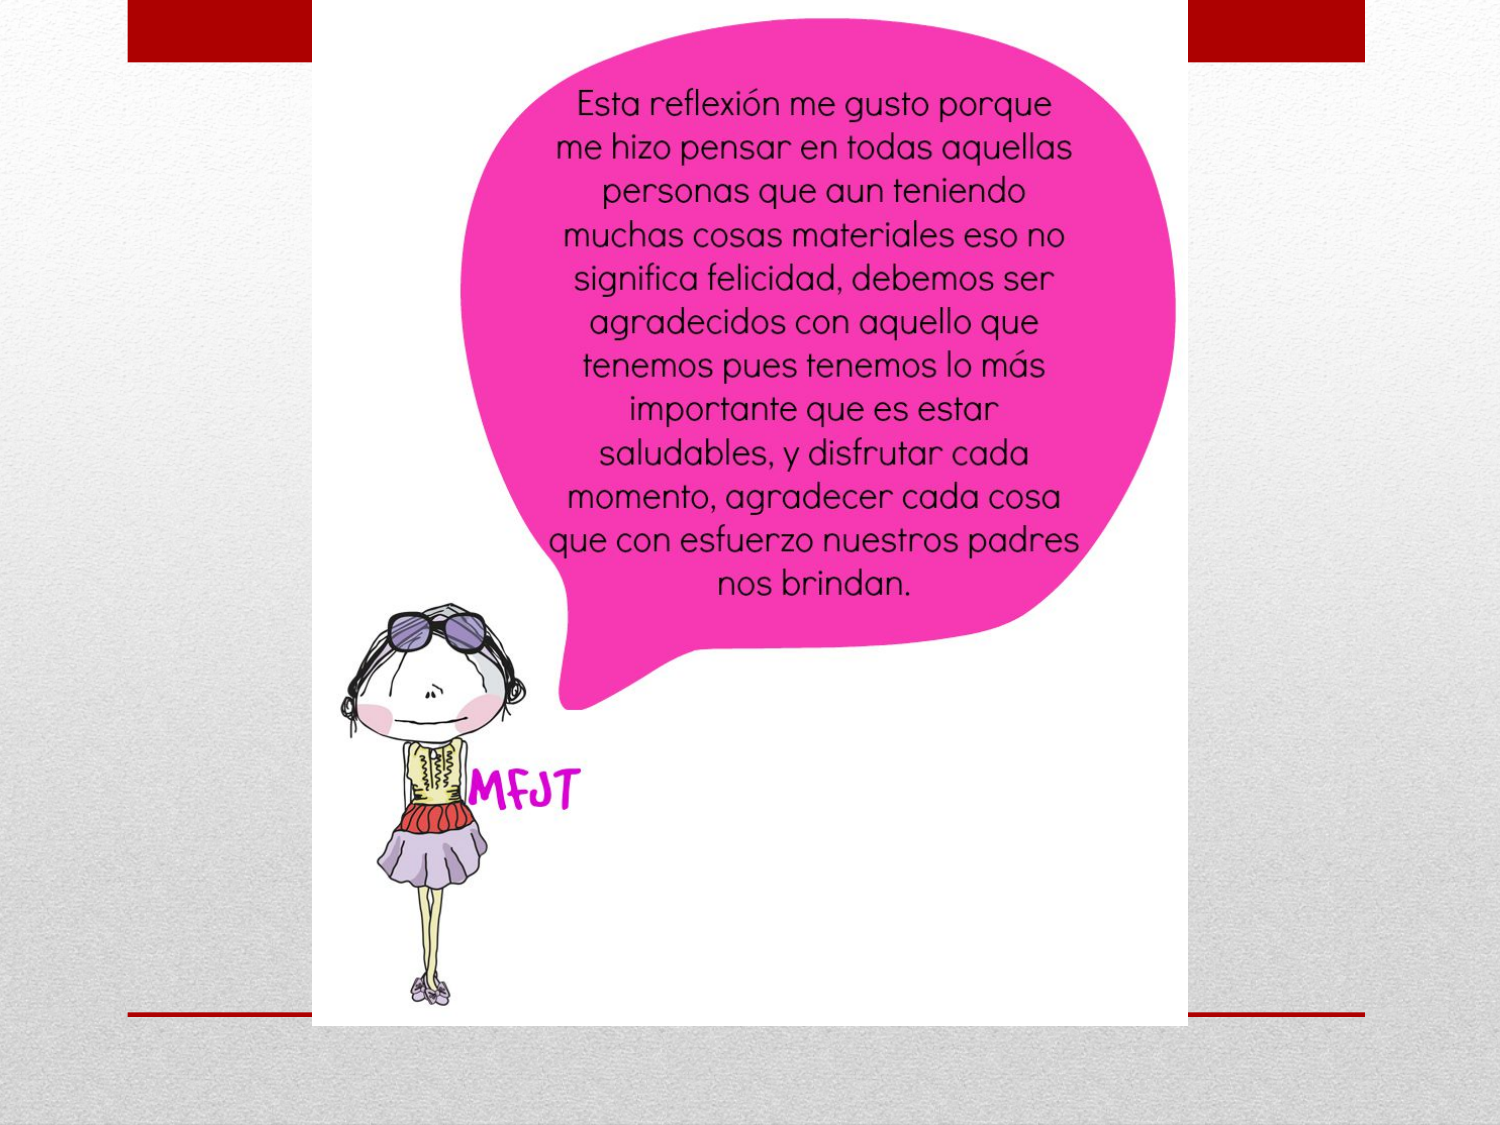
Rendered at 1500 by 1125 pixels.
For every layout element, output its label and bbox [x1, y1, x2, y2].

list [312, 0, 1188, 1026]
